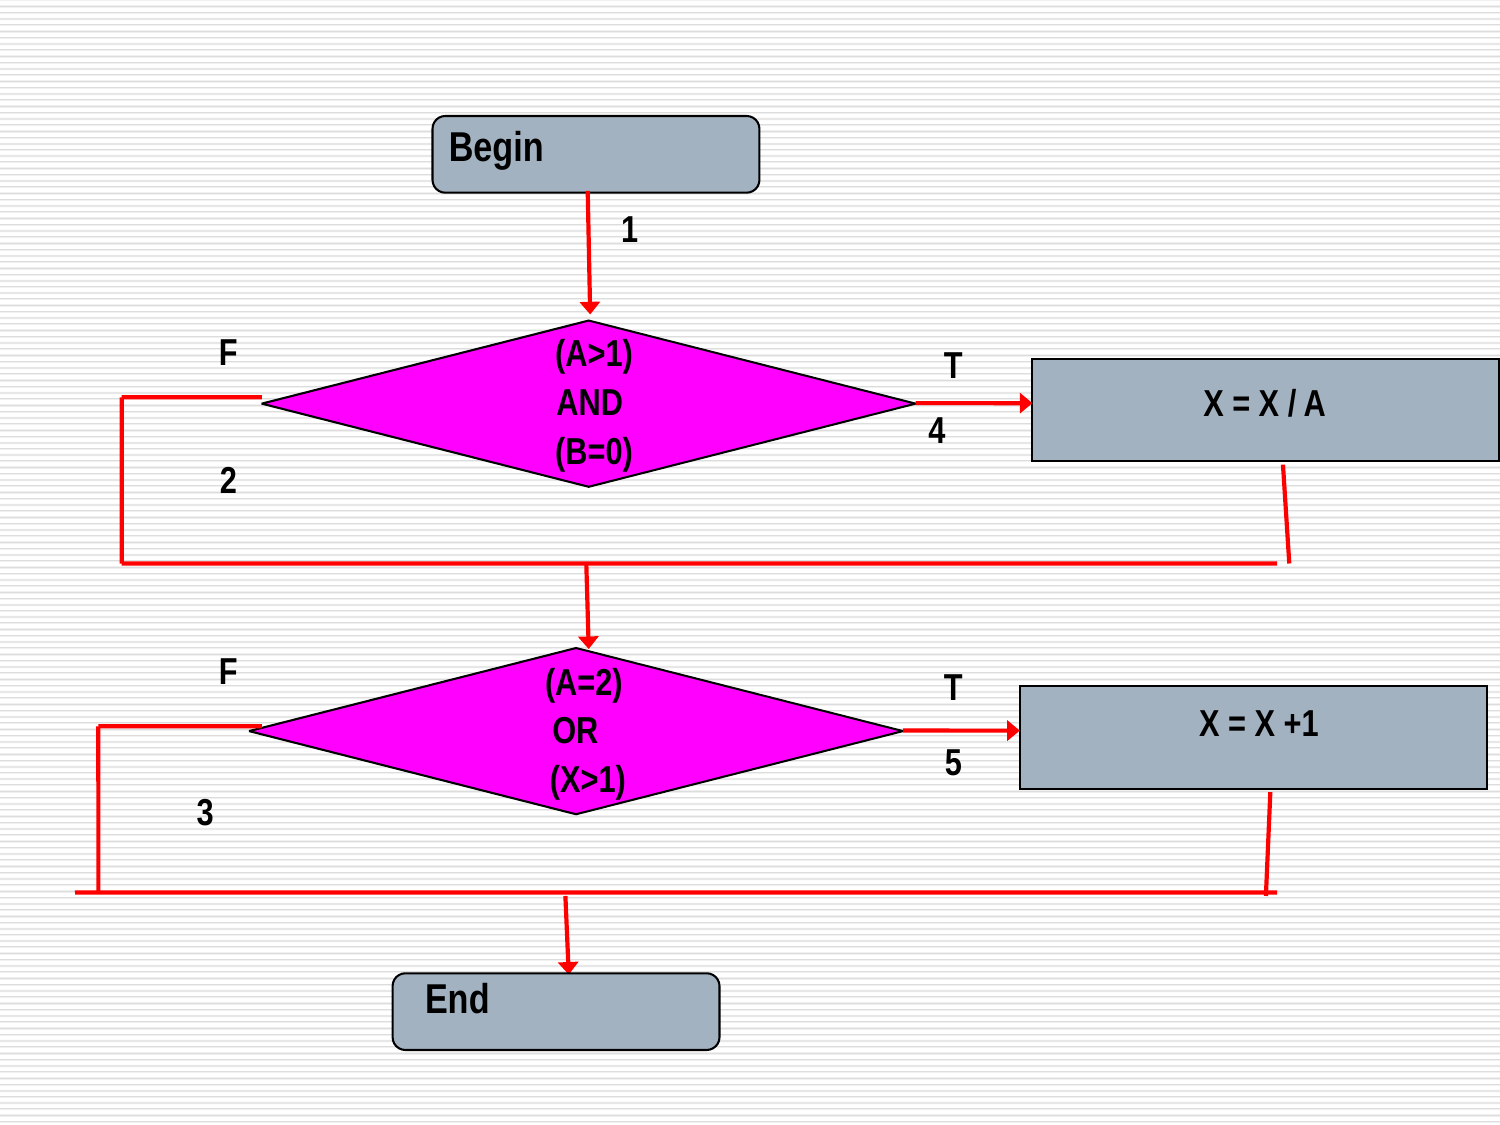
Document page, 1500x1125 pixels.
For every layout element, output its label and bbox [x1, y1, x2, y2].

picture [0, 0, 1500, 1125]
text_box [74, 112, 1500, 1051]
